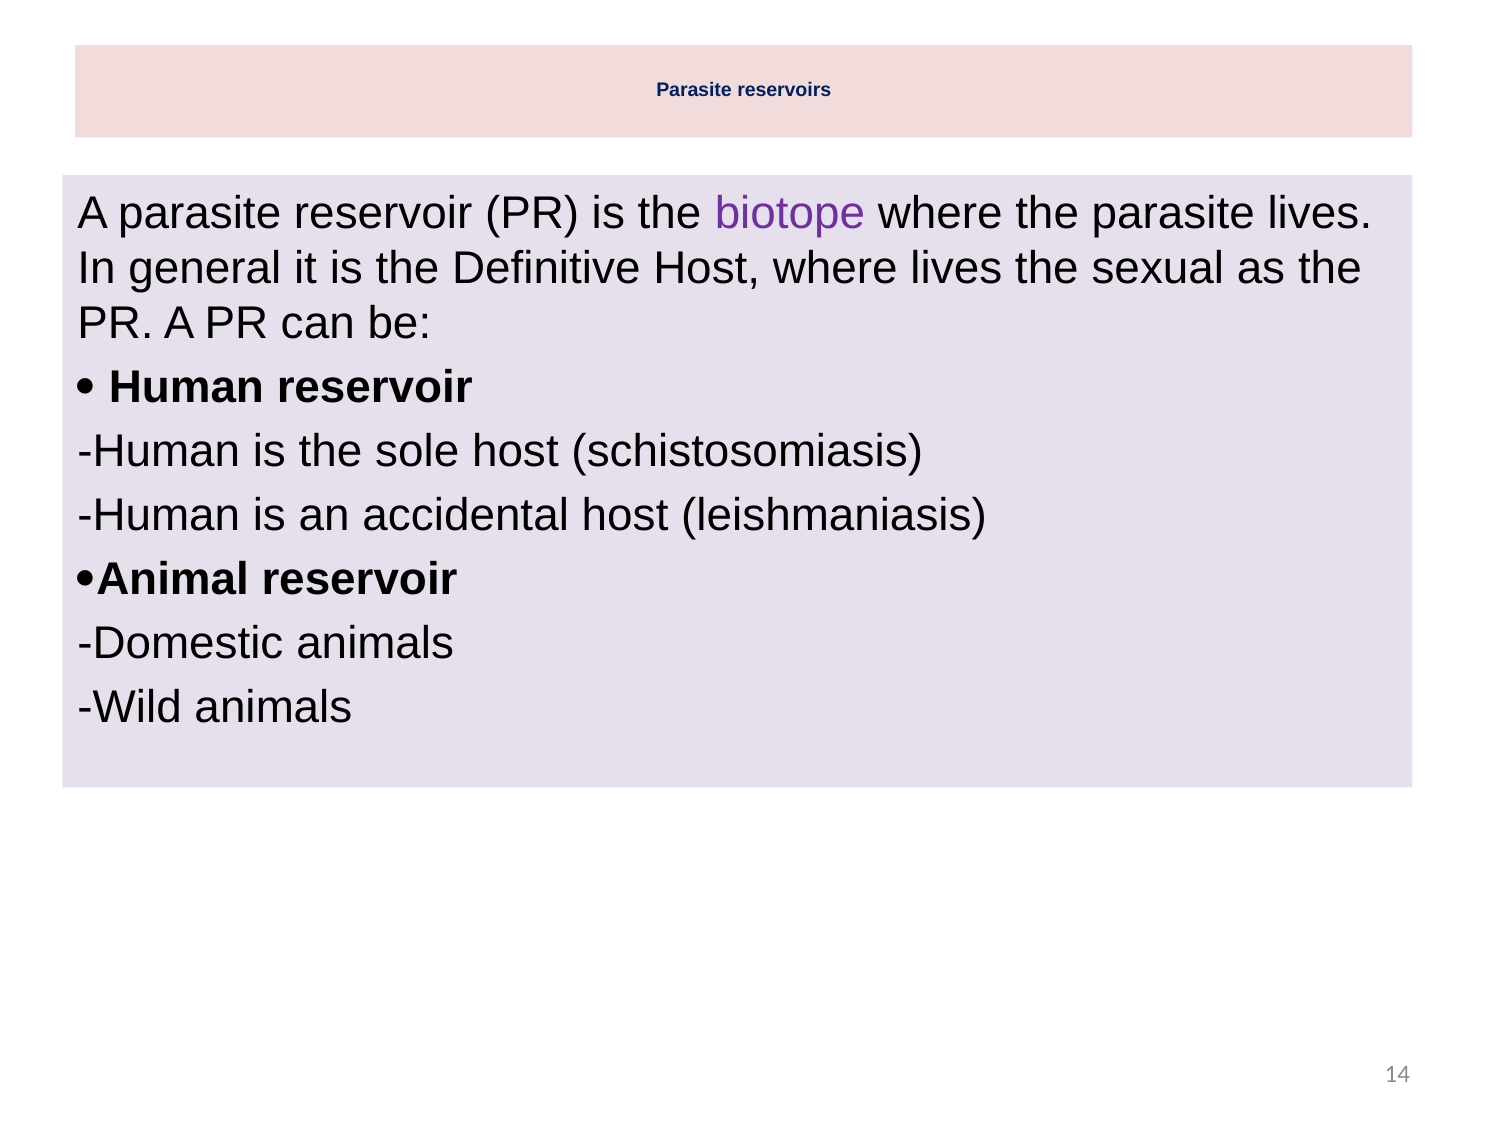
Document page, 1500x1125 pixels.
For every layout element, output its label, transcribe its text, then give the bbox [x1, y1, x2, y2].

slide_number 14 [1074, 1042, 1425, 1103]
title Parasite reservoirs [75, 45, 1413, 138]
list A parasite reservoir (PR) is the biotope where the parasite lives. In general it is the Definitive Host, where lives the sexual as the PR. A PR can be:  Human reservoir -Human is the sole host (schistosomiasis) -Human is an accidental host (leishmaniasis) Animal reservoir -Domestic animals -Wild animals [62, 174, 1413, 788]
